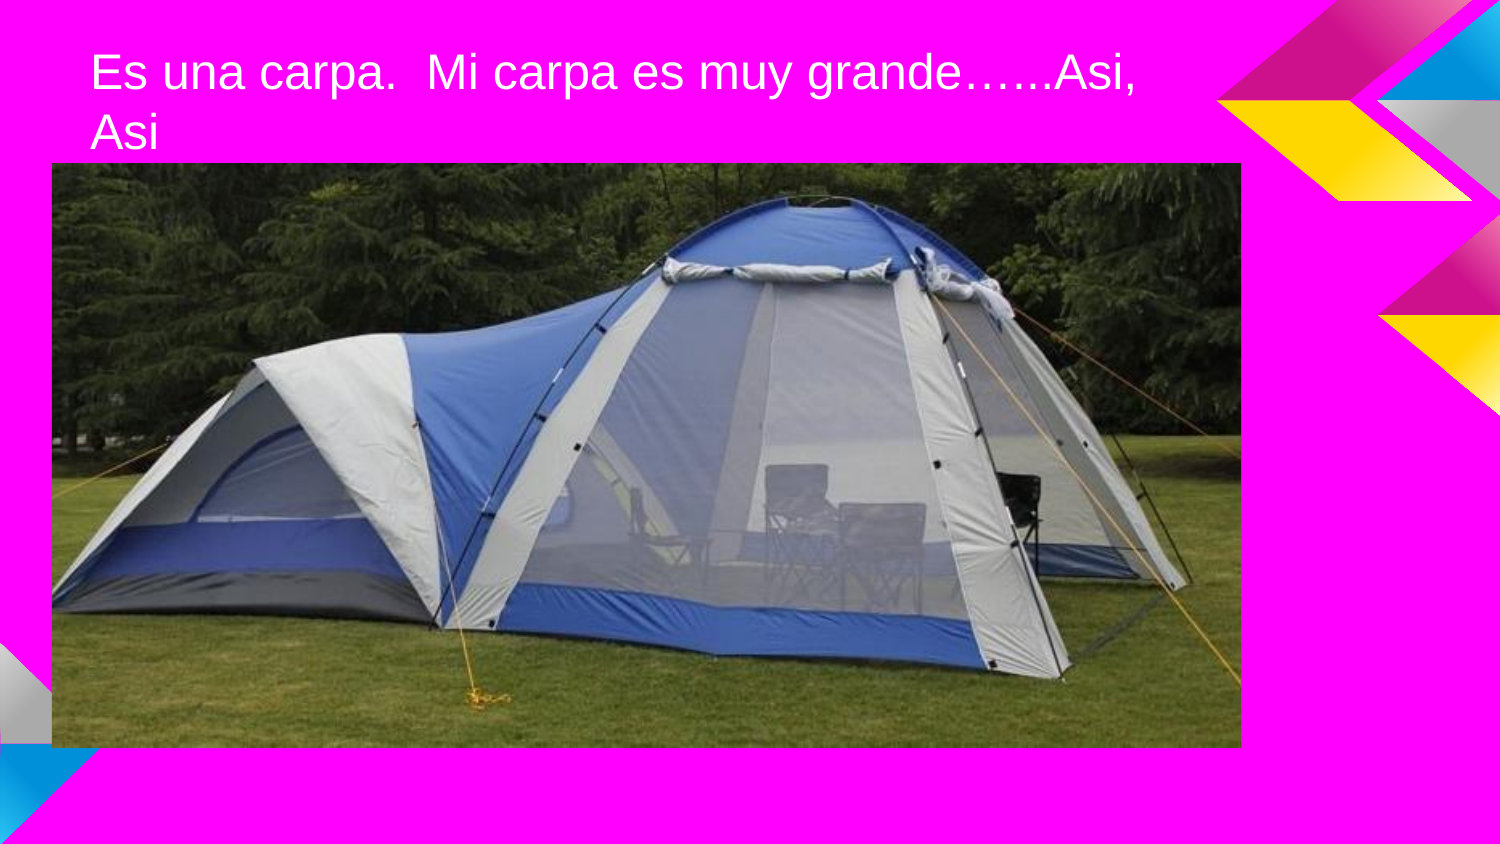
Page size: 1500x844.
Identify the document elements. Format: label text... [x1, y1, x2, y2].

text_box [51, 163, 1242, 748]
title Es una carpa. Mi carpa es muy grande…...Asi, Asi [75, 33, 1204, 163]
